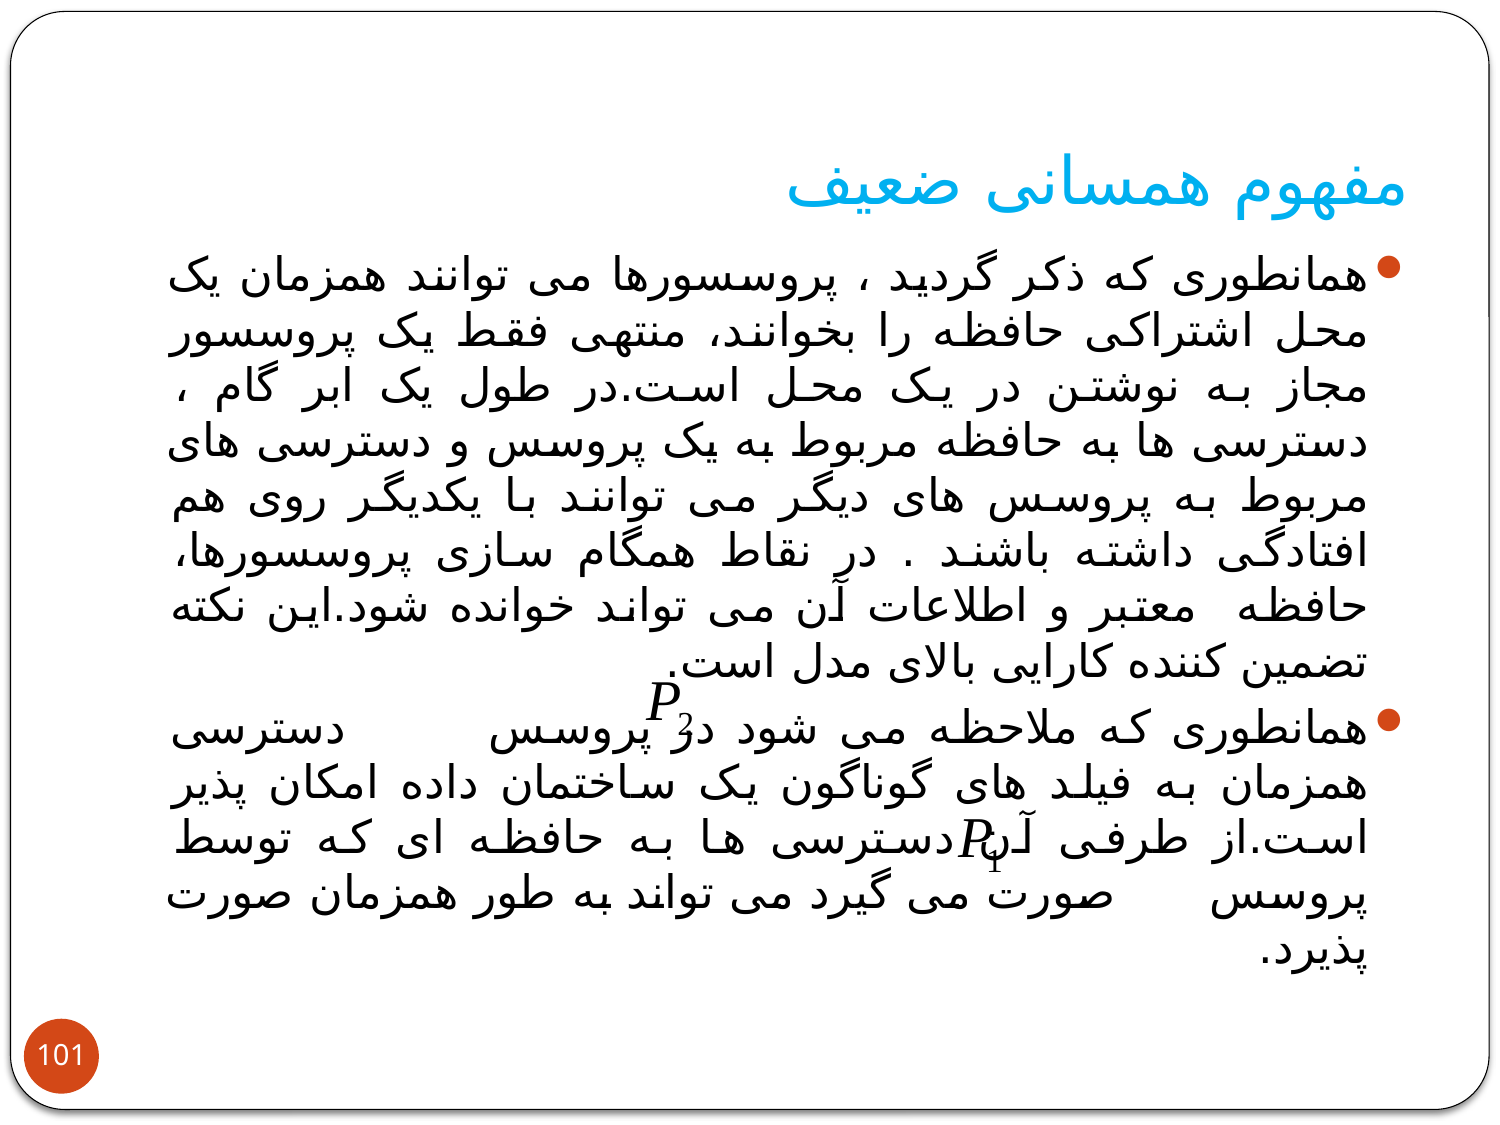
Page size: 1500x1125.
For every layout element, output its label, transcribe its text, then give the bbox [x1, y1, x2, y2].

slide_number 101 [23, 1018, 99, 1094]
list همانطوری که ذکر گردید ، پروسسورها می توانند همزمان یک محل اشتراکی حافظه را بخوانند، منتهی فقط یک پروسسور مجاز به نوشتن در یک محل است.در طول یک ابر گام ، دسترسی ها به حافظه مربوط به یک پروسس و دسترسی های مربوط به پروسس های دیگر می توانند با یکدیگر روی هم افتادگی داشته باشند . در نقاط همگام سازی پروسسورها، حافظه معتبر و اطلاعات آن می تواند خوانده شود.این نکته تضمین کننده کارایی بالای مدل است. همانطوری که ملاحظه می شود در پروسس دسترسی همزمان به فیلد های گوناگون یک ساختمان داده امکان پذیر است.از طرفی آن دسترسی ها به حافظه ای که توسط پروسس صورت می گیرد می تواند به طور همزمان صورت پذیرد. [150, 237, 1425, 988]
title مفهوم همسانی ضعیف [150, 45, 1425, 233]
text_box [949, 799, 1013, 887]
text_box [637, 662, 706, 750]
